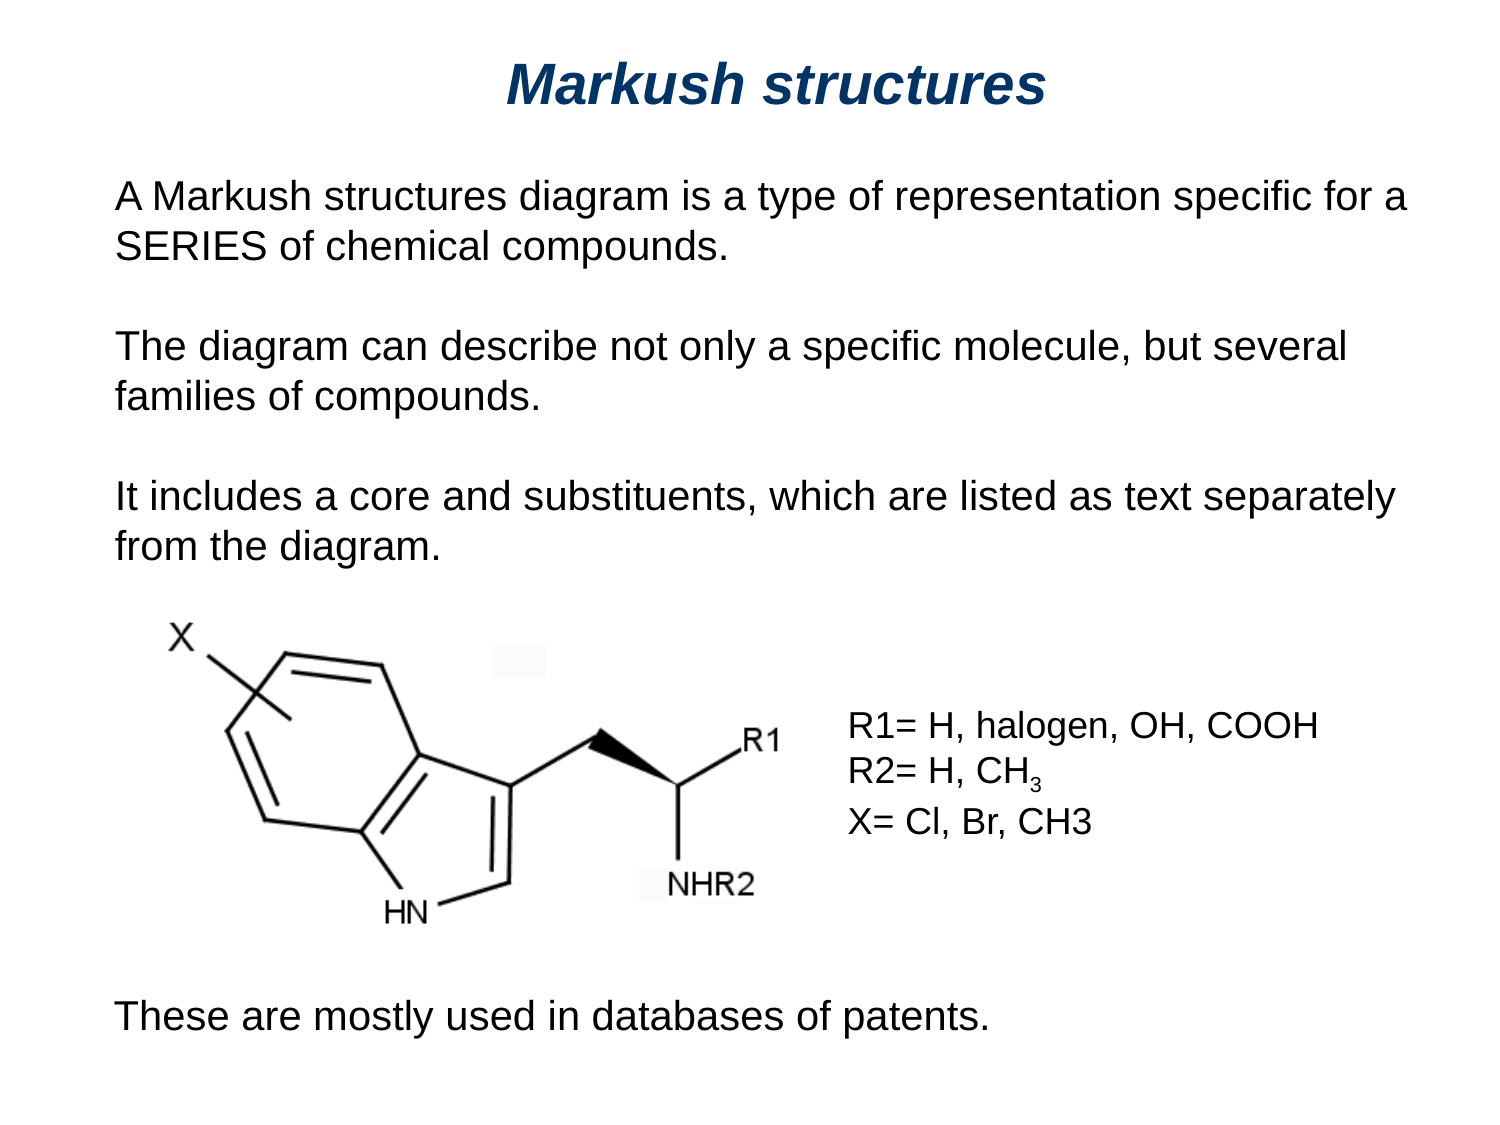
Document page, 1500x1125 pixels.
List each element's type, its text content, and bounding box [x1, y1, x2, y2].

text_box These are mostly used in databases of patents. [98, 981, 1006, 1047]
text_box A Markush structures diagram is a type of representation specific for a SERIES of chemical compounds. The diagram can describe not only a specific molecule, but several families of compounds. It includes a core and substituents, which are listed as text separately from the diagram. [100, 160, 1436, 576]
text_box R1= H, halogen, OH, COOH R2= H, CH3 X= Cl, Br, CH3 [833, 693, 1335, 850]
picture [159, 598, 790, 939]
text_box Markush structures [112, 47, 1459, 126]
